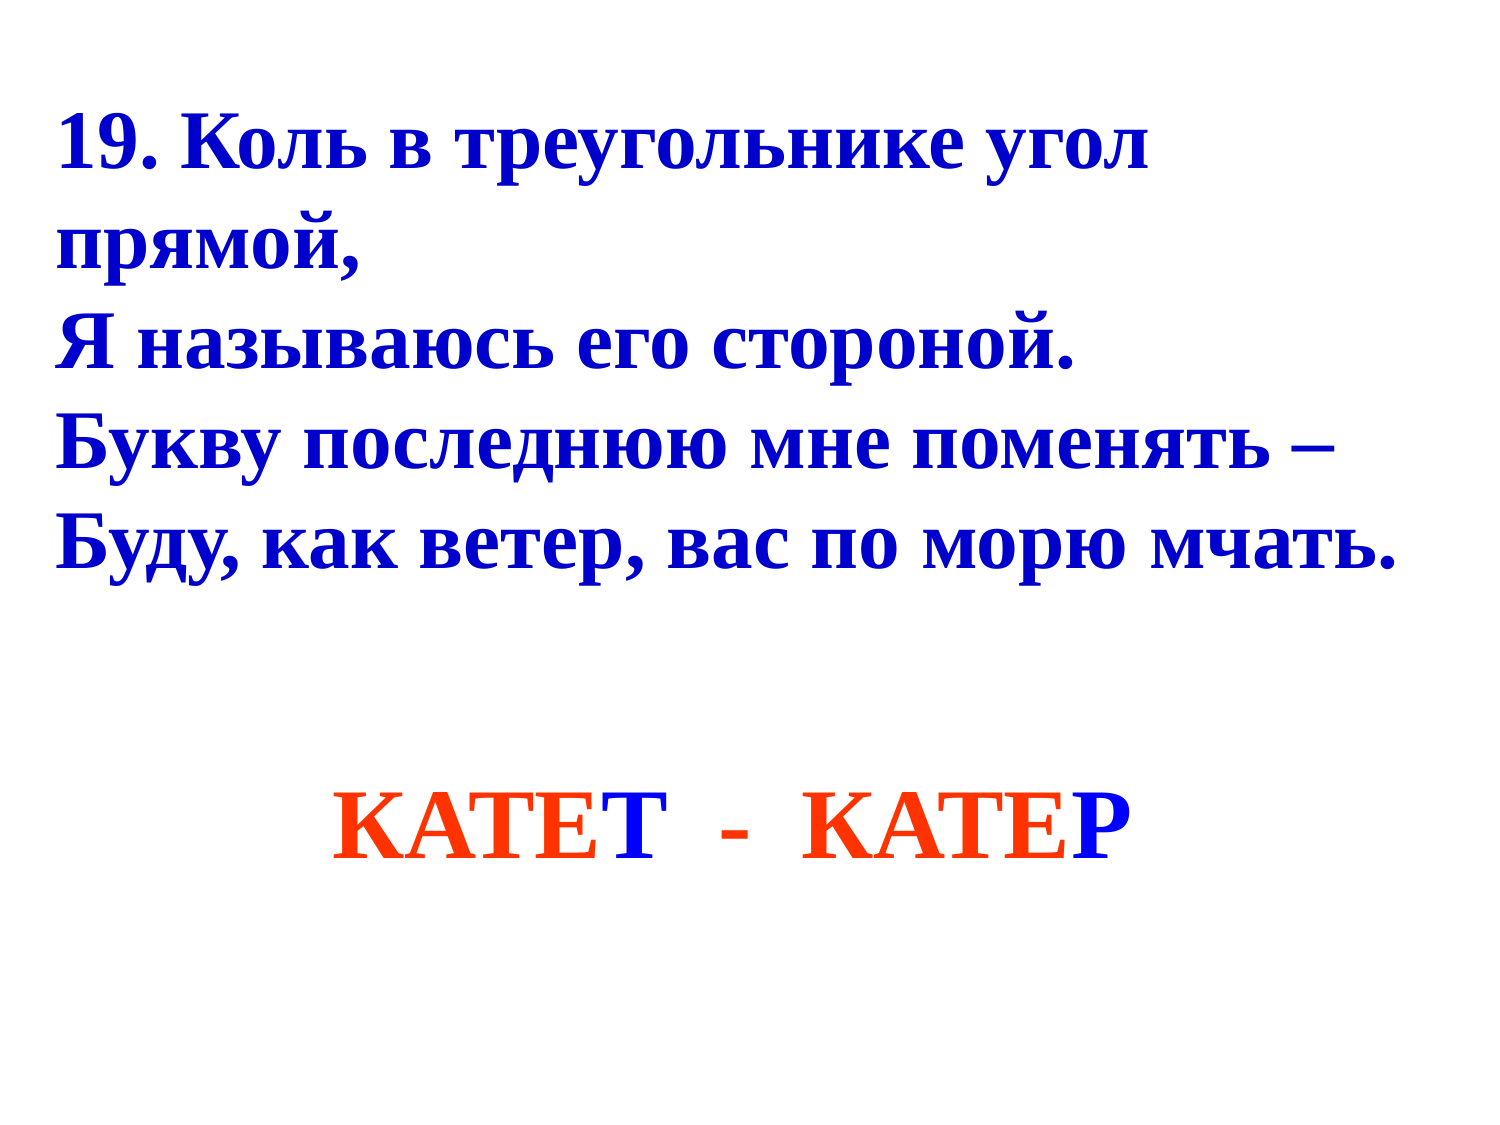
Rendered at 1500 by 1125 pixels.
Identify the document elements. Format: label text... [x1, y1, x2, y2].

text_box КАТЕТ - КАТЕР [230, 751, 1235, 887]
text_box 19. Коль в треугольнике угол прямой, Я называюсь его стороной. Букву последнюю мне поменять – Буду, как ветер, вас по морю мчать. [41, 78, 1483, 593]
